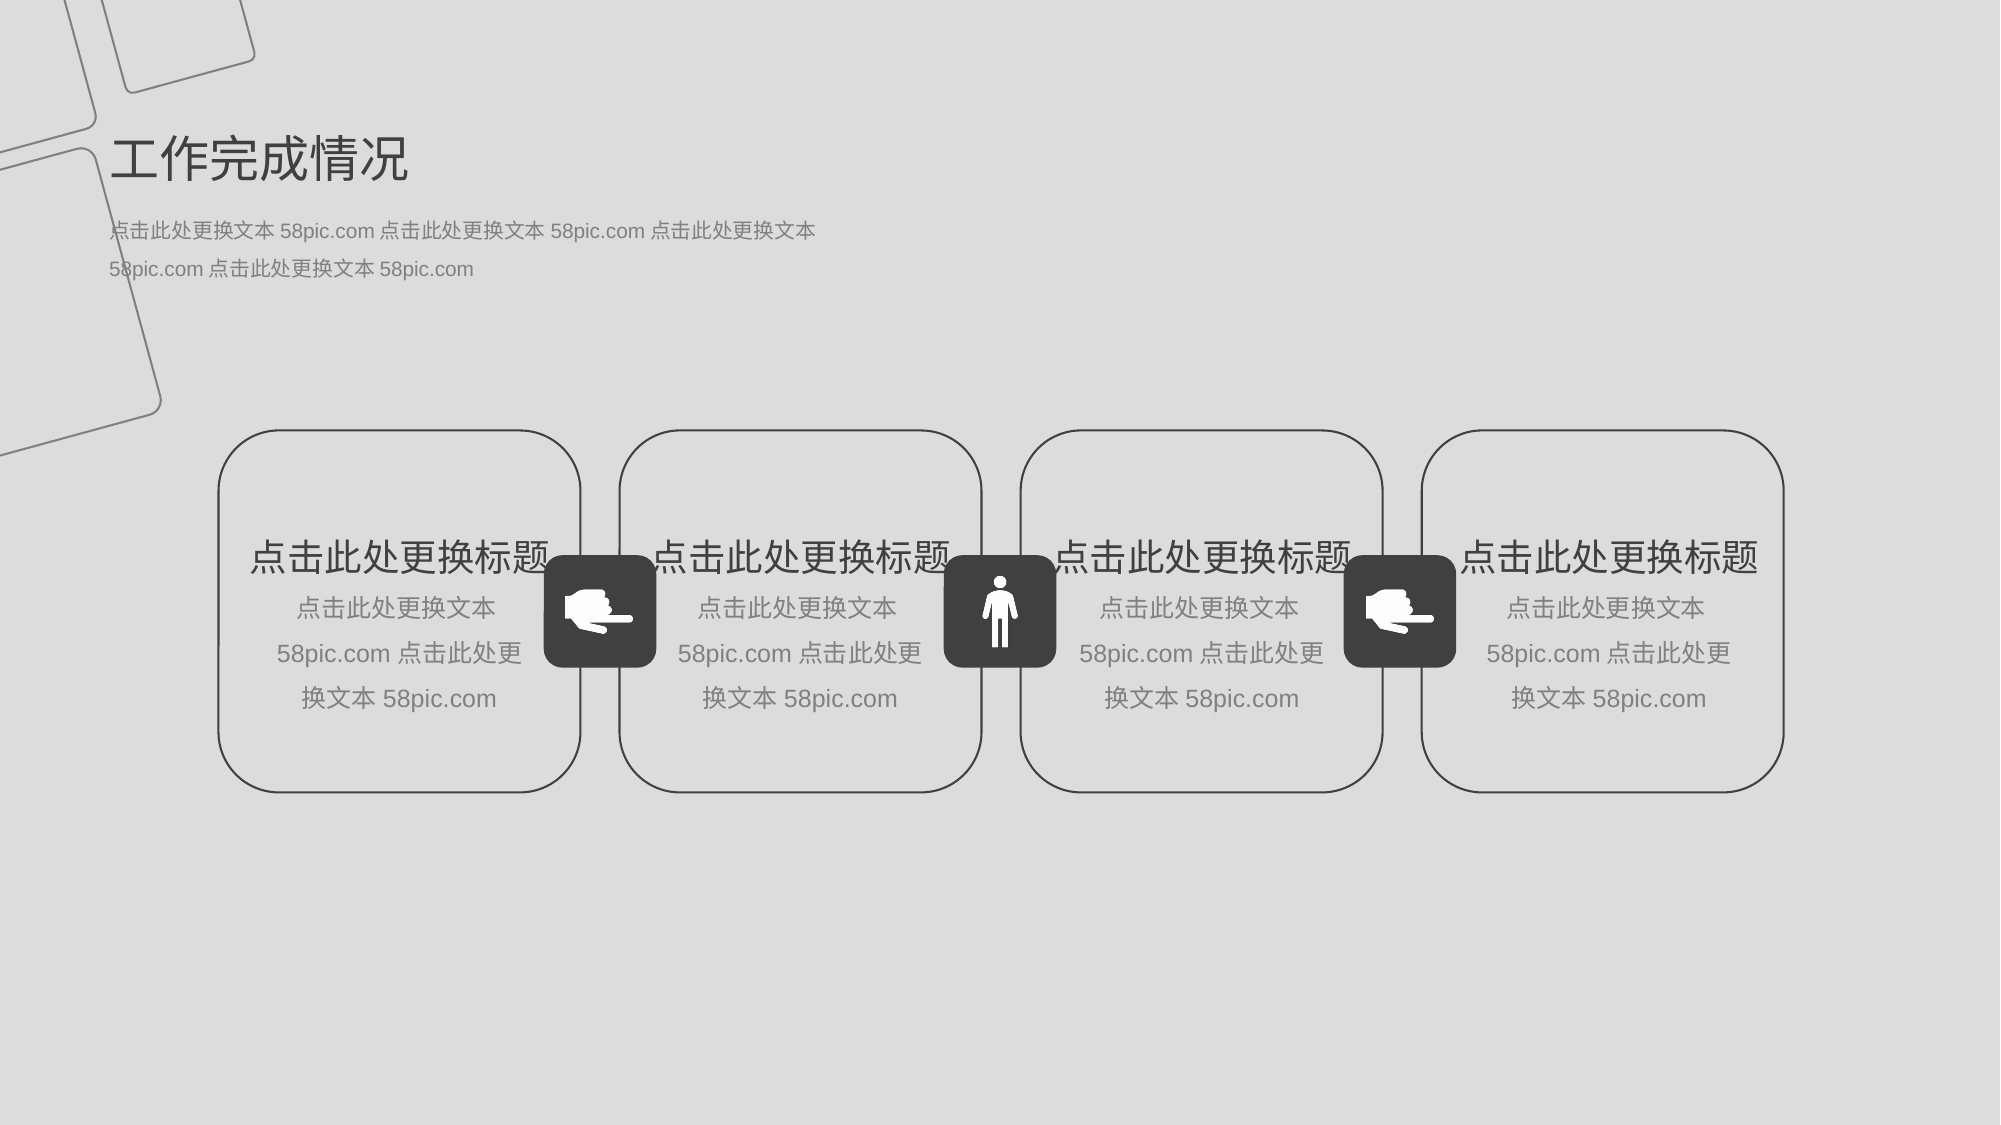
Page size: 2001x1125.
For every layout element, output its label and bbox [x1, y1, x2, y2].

text_box [227, 506, 1782, 716]
text_box [0, 0, 895, 449]
text_box [218, 430, 1784, 793]
